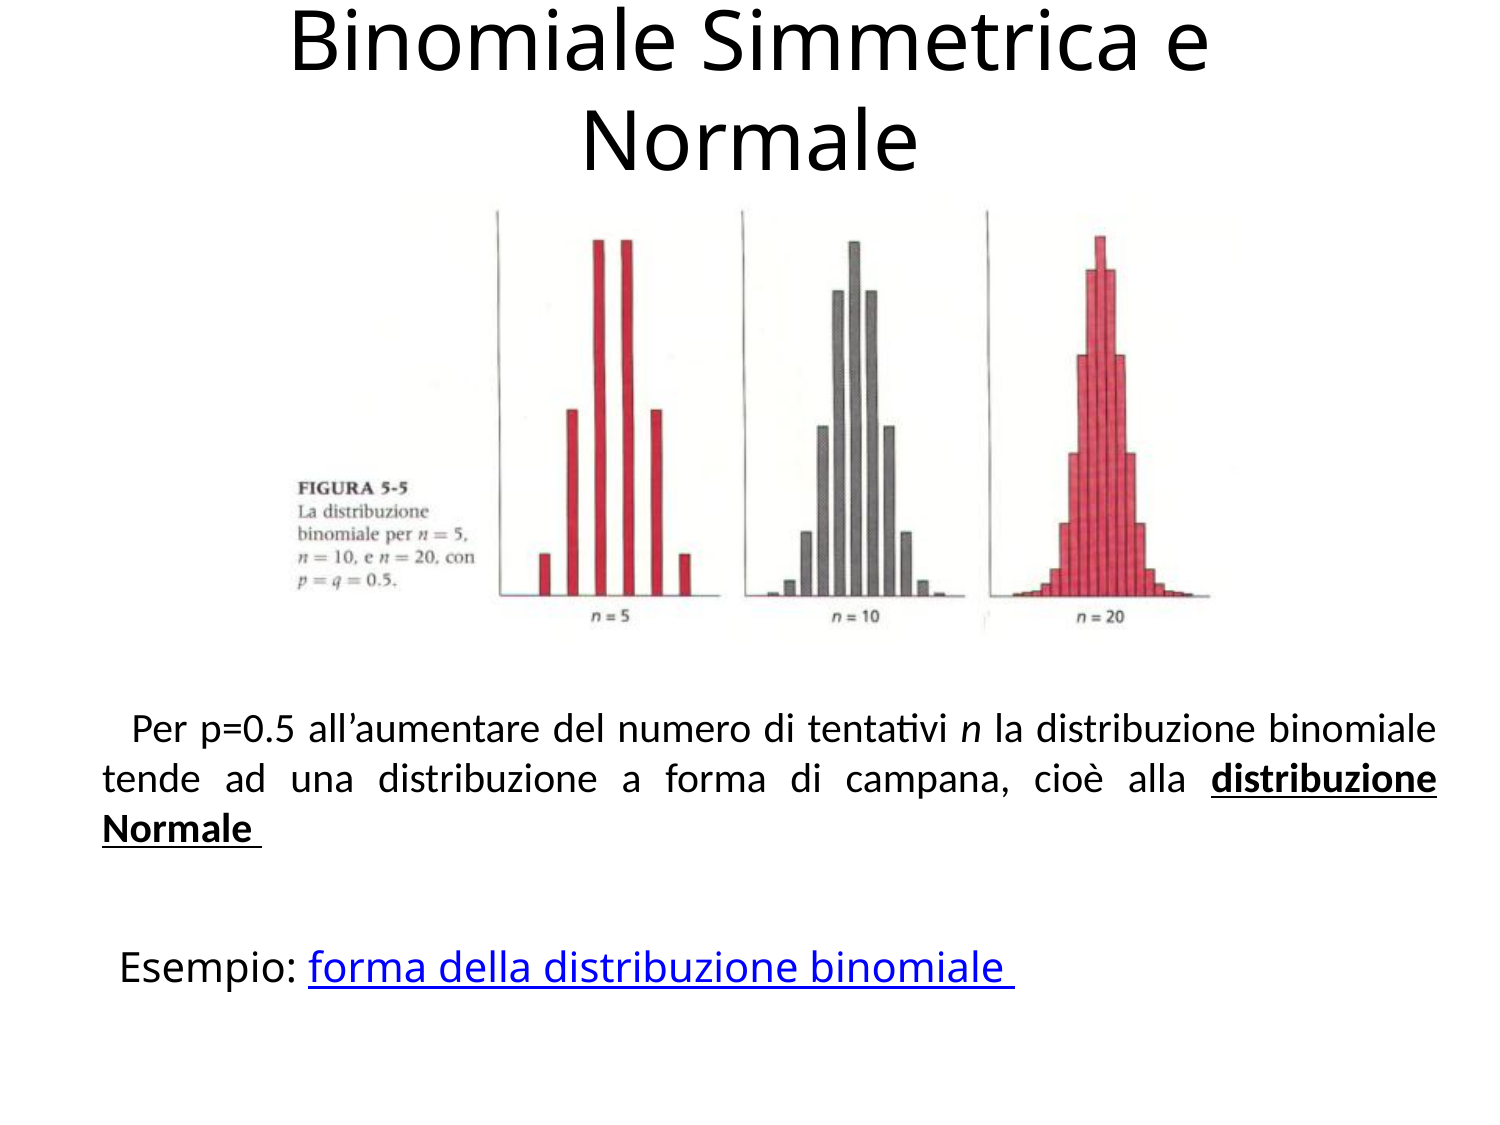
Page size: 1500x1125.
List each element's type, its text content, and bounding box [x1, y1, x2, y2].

text_box Per p=0.5 all’aumentare del numero di tentativi n la distribuzione binomiale tende ad una distribuzione a forma di campana, cioè alla distribuzione Normale [87, 693, 1452, 859]
picture [277, 190, 1242, 644]
text_box Esempio: forma della distribuzione binomiale [103, 933, 1214, 1006]
title Binomiale Simmetrica e Normale [112, 21, 1388, 154]
